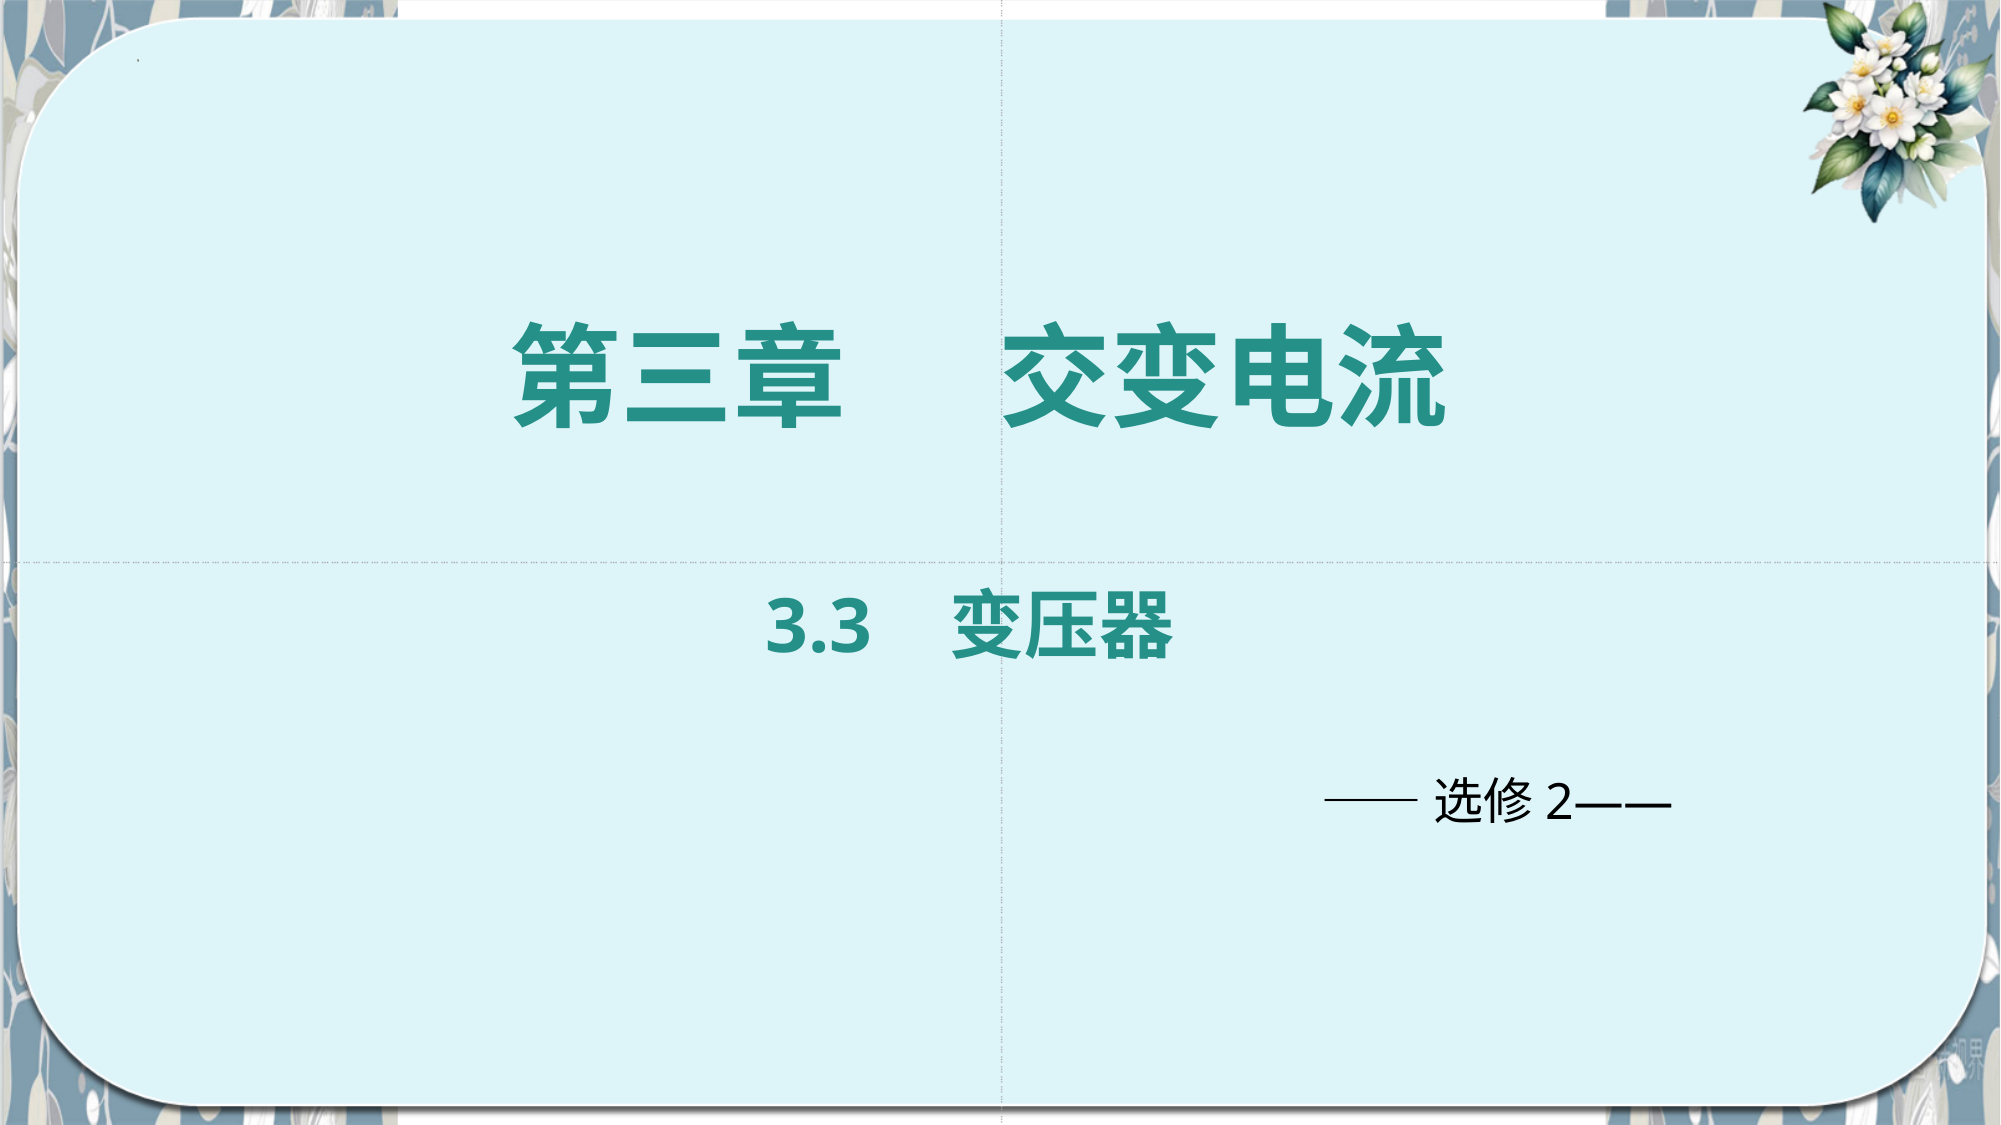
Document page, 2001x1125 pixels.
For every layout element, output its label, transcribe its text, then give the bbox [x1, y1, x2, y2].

text_box 3.3 变压器 [750, 569, 1293, 625]
text_box ——选修2—— [1306, 762, 1710, 837]
text_box 第三章 交变电流 [223, 298, 1733, 469]
picture [0, 0, 2001, 1125]
